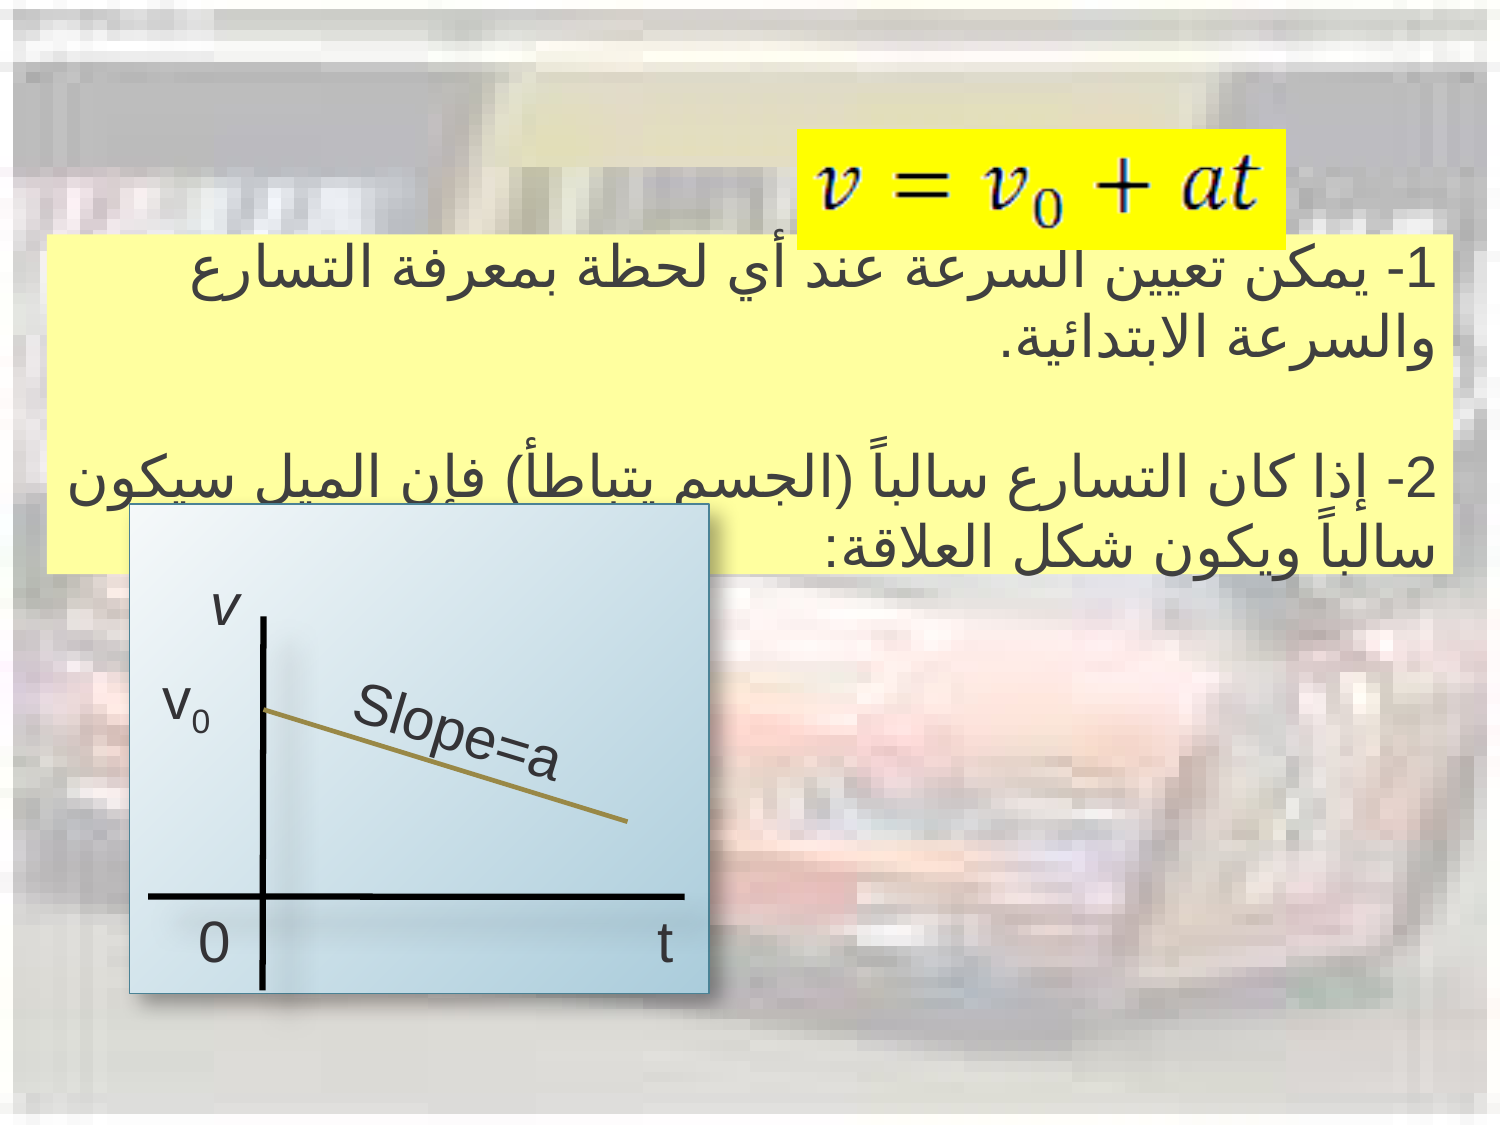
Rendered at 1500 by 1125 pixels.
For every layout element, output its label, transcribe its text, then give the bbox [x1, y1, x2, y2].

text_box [128, 503, 709, 1034]
text_box 1- يمكن تعيين السرعة عند أي لحظة بمعرفة التسارع والسرعة الابتدائية. 2- إذا كان التسارع سالباً (الجسم يتباطأ) فإن الميل سيكون سالباً ويكون شكل العلاقة: [45, 232, 1455, 576]
text_box [0, 0, 1500, 75]
picture [0, 75, 1500, 1125]
